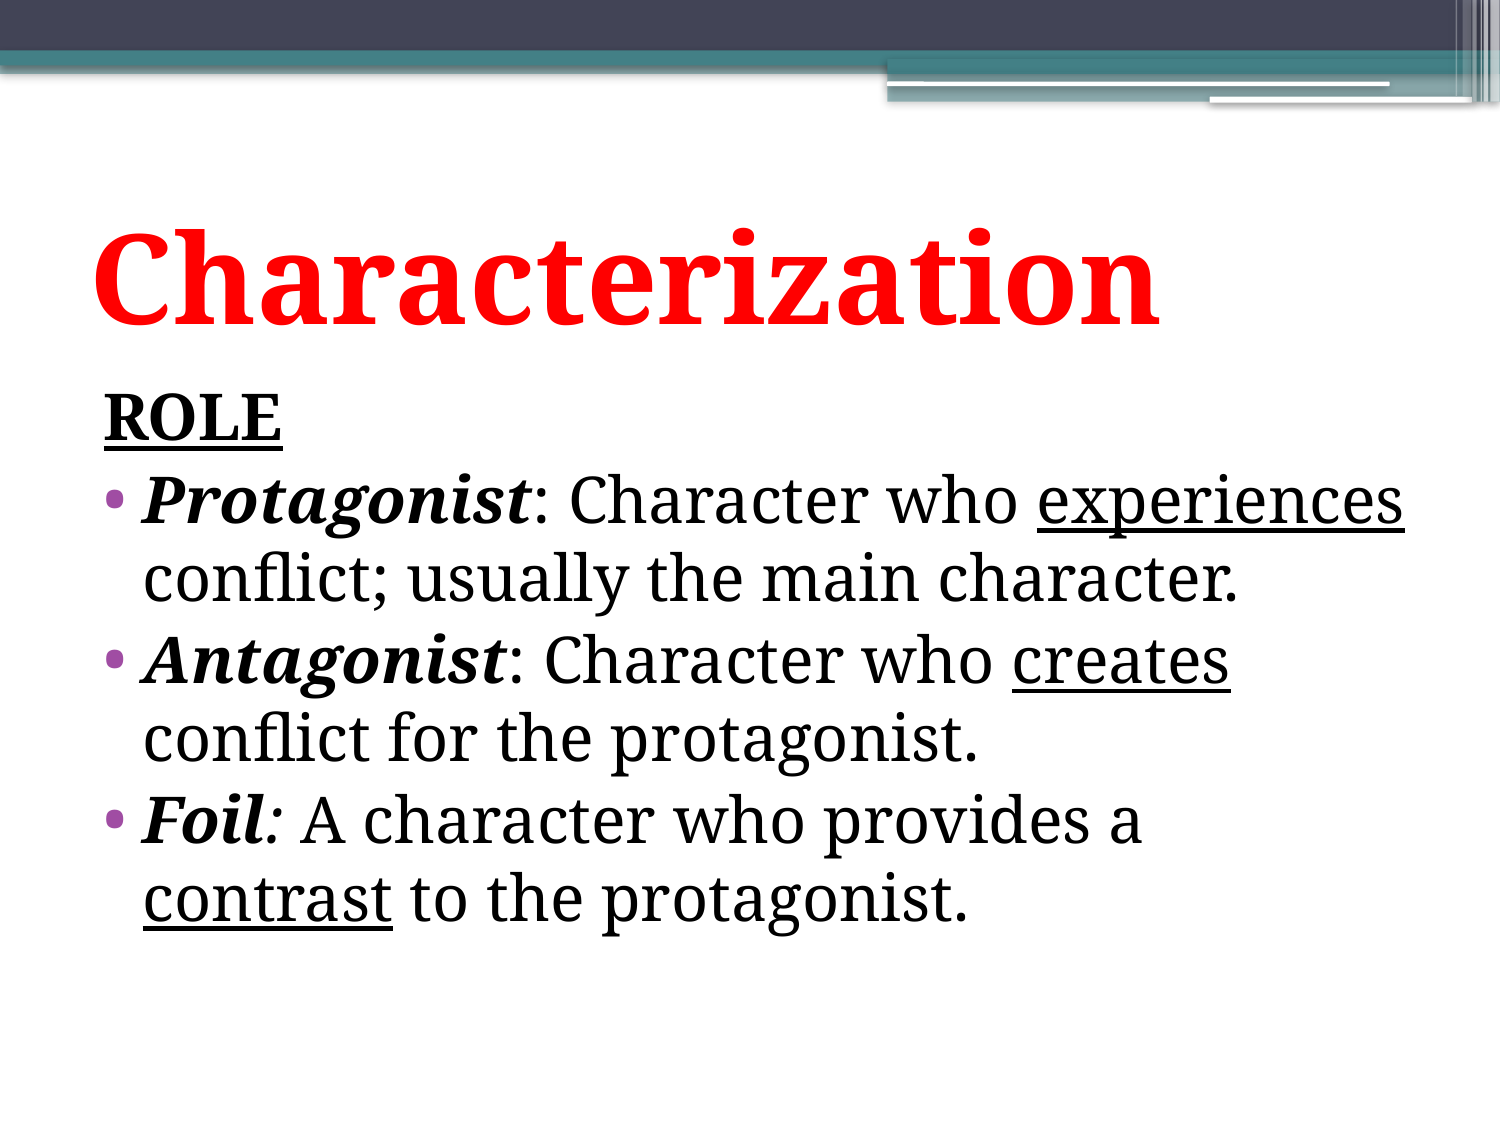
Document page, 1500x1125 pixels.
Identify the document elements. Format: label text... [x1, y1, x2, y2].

list Role Protagonist: Character who experiences conflict; usually the main character. Antagonist: Character who creates conflict for the protagonist. Foil: A character who provides a contrast to the protagonist. [75, 368, 1425, 1079]
title Characterization [75, 187, 1425, 363]
